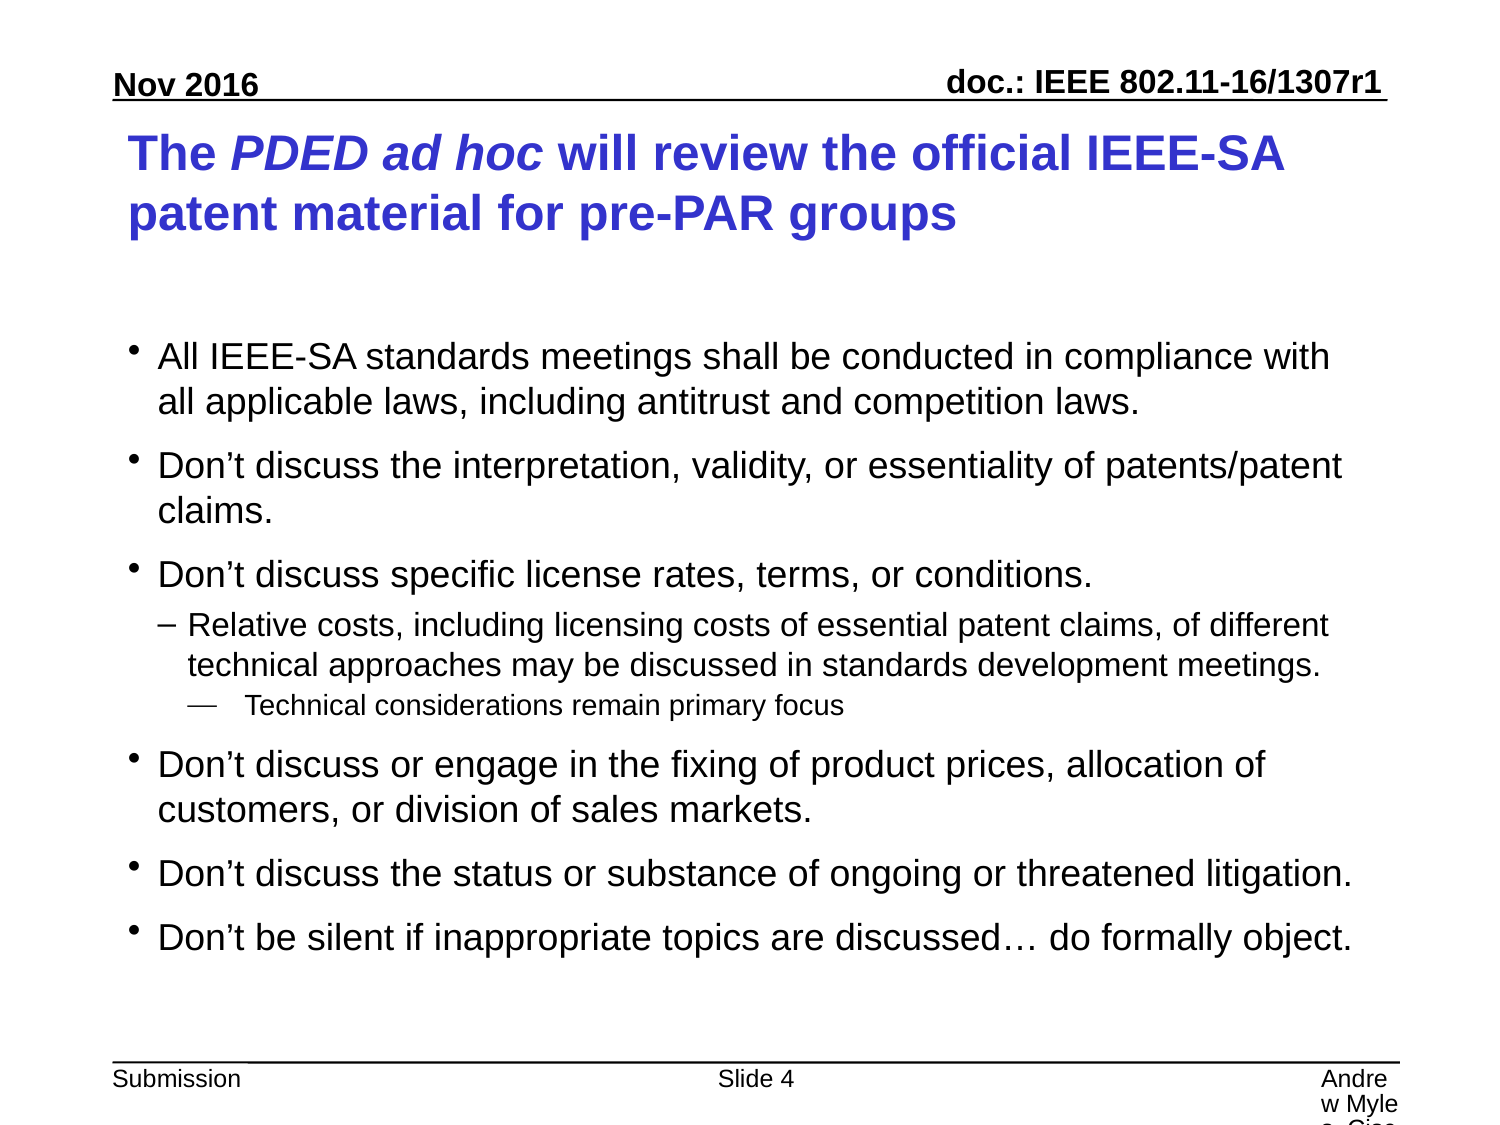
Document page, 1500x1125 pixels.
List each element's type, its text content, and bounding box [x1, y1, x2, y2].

title The PDED ad hoc will review the official IEEE-SA patent material for pre-PAR groups [112, 112, 1388, 288]
footer Andrew Myles, Cisco [1320, 1061, 1402, 1093]
list All IEEE-SA standards meetings shall be conducted in compliance with all applicable laws, including antitrust and competition laws. Don’t discuss the interpretation, validity, or essentiality of patents/patent claims. Don’t discuss specific license rates, terms, or conditions. Relative costs, including licensing costs of essential patent claims, of different technical approaches may be discussed in standards development meetings. Technical considerations remain primary focus Don’t discuss or engage in the fixing of product prices, allocation of customers, or division of sales markets. Don’t discuss the status or substance of ongoing or threatened litigation. Don’t be silent if inappropriate topics are discussed… do formally object. [112, 324, 1388, 1000]
slide_number Slide 4 [709, 1061, 803, 1093]
